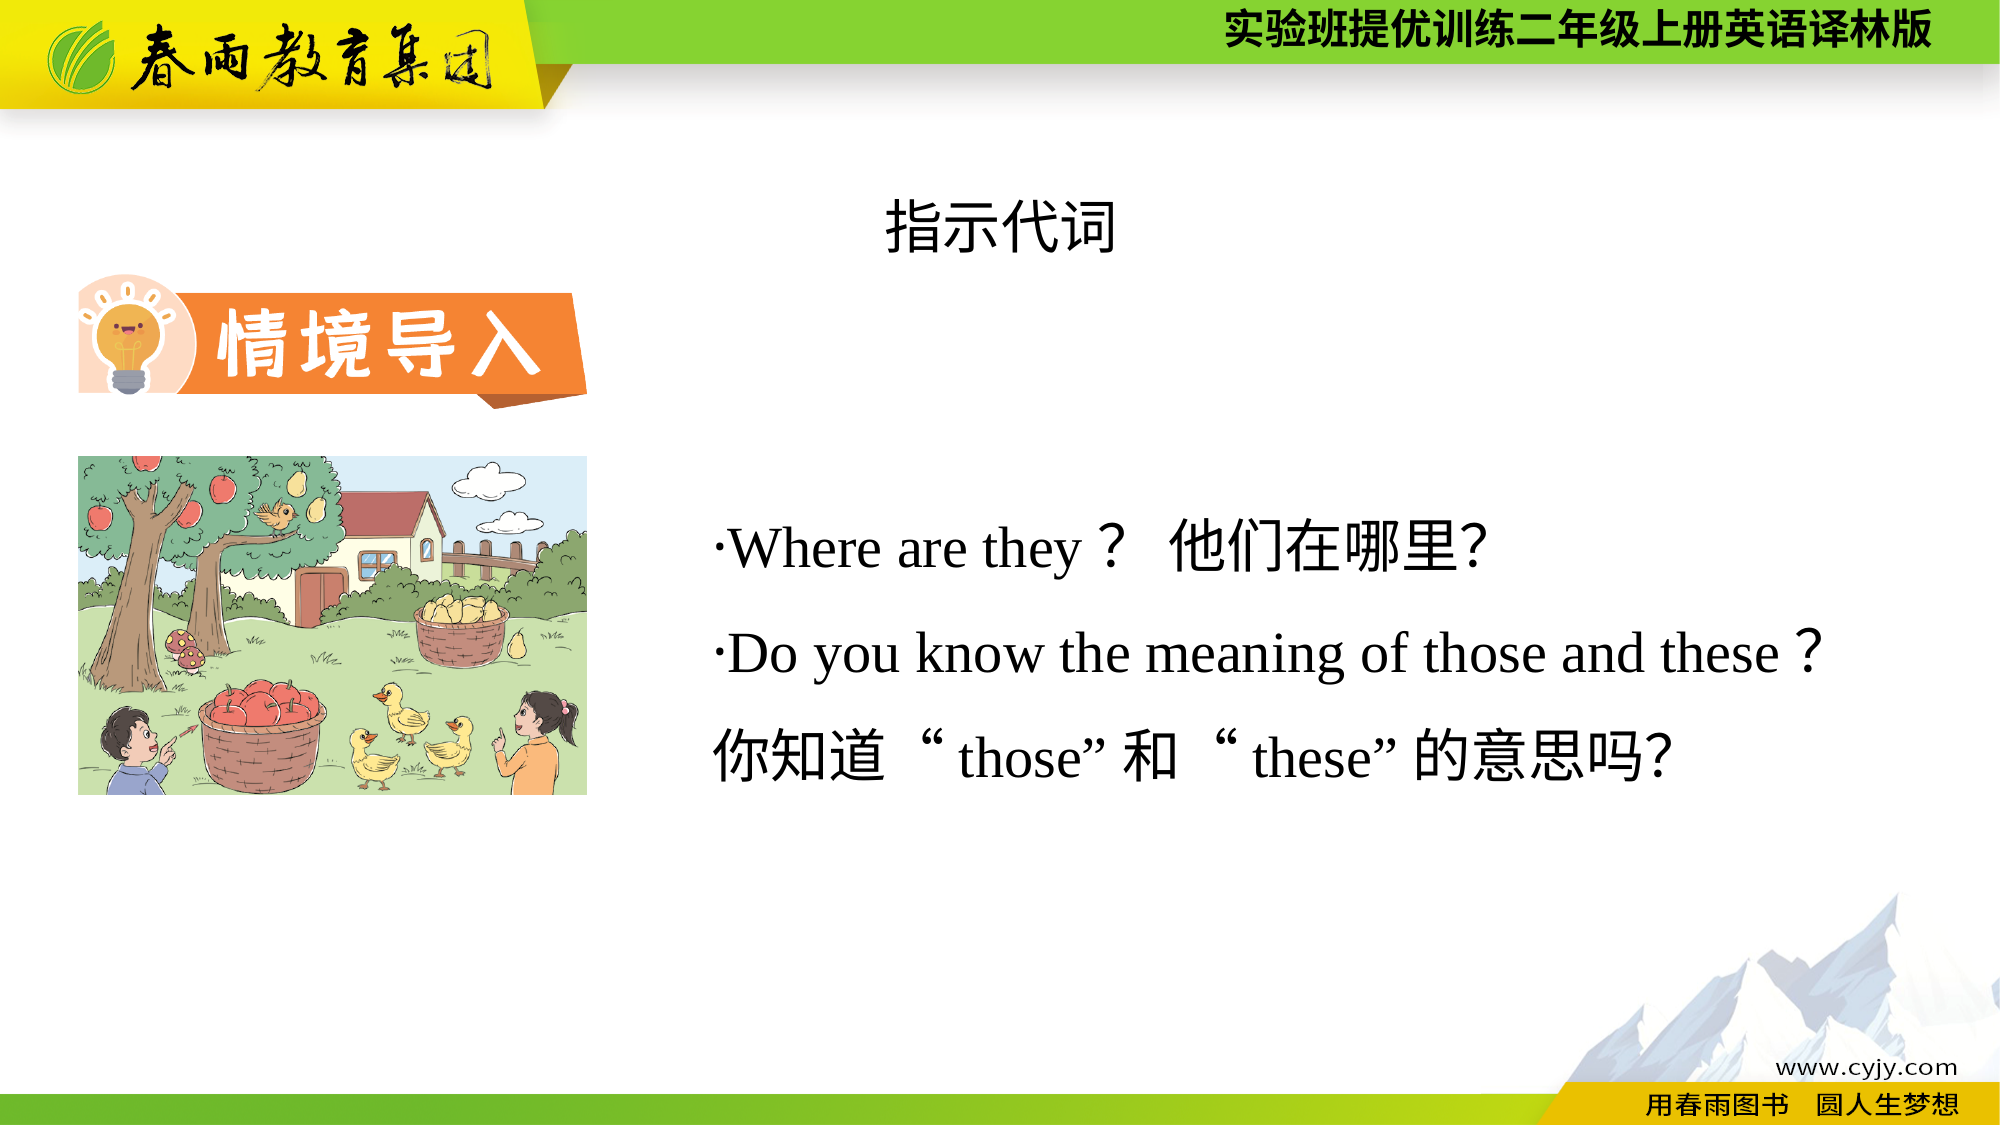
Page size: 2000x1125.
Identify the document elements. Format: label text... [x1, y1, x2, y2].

text_box ·Where are they？ 他们在哪里？ ·Do you know the meaning of those and these？ 你知道“those”和“these”的意思吗？ [697, 467, 1910, 797]
picture [0, 0, 2000, 1125]
list 指示代词 [59, 147, 1944, 256]
